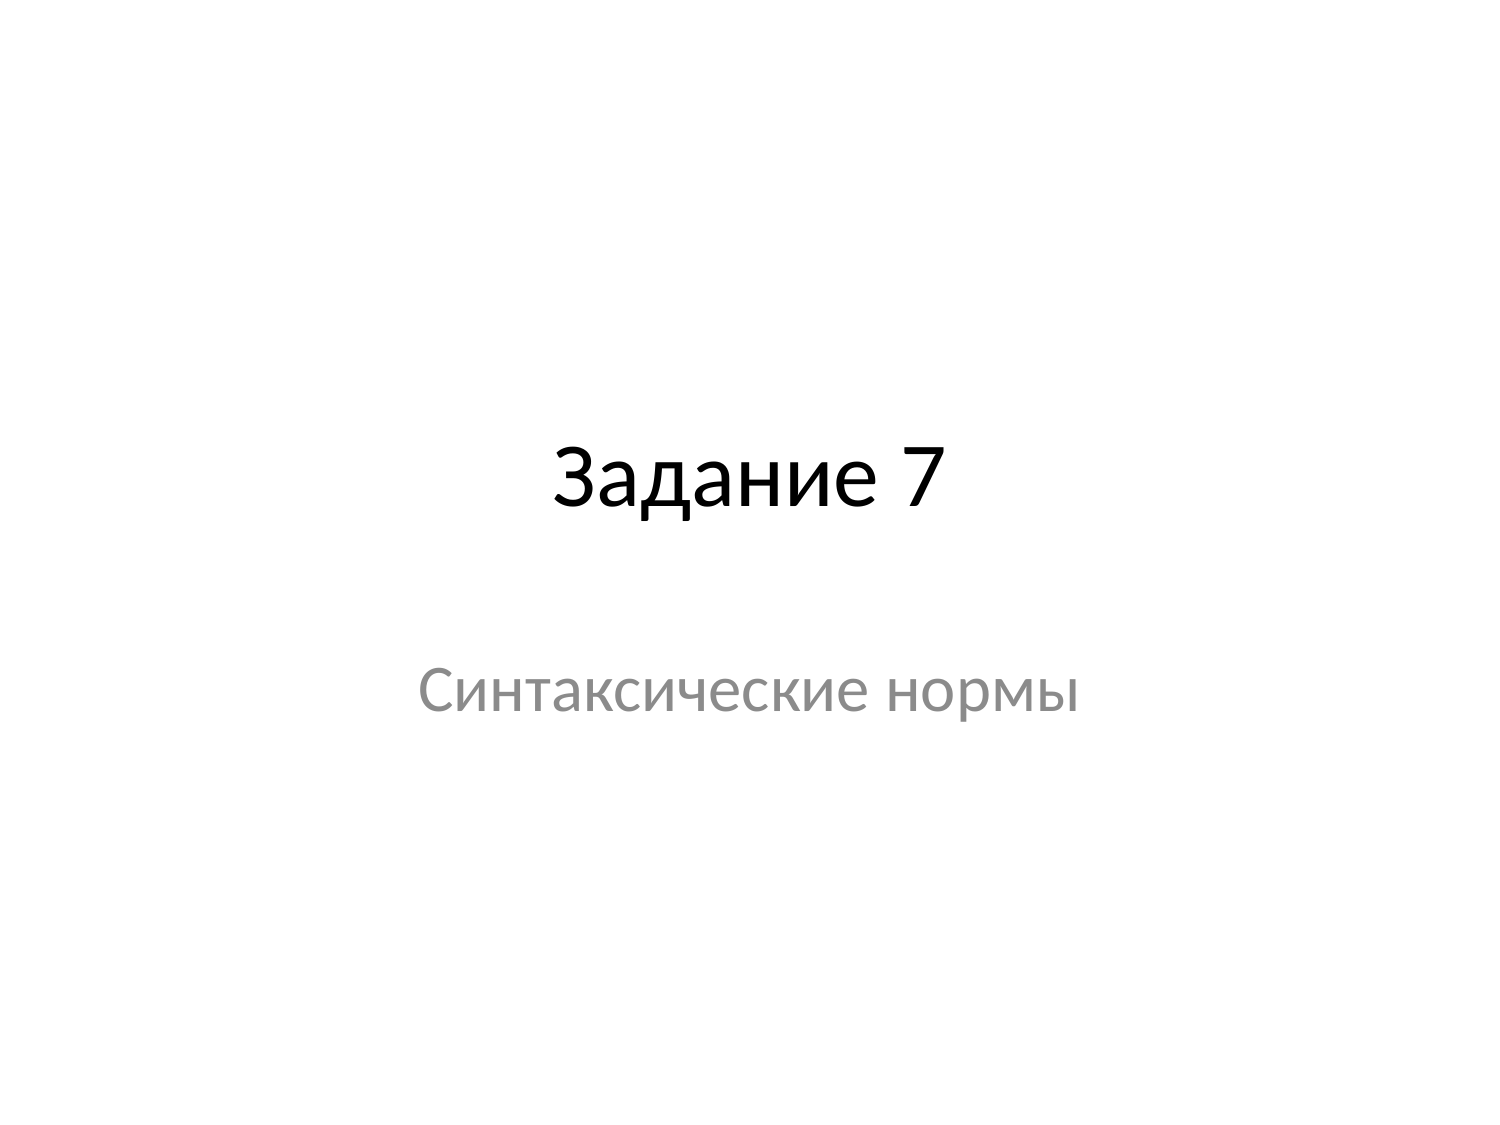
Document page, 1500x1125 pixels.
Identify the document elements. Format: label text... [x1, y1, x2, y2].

subtitle Синтаксические нормы [225, 637, 1275, 925]
title Задание 7 [112, 349, 1388, 591]
